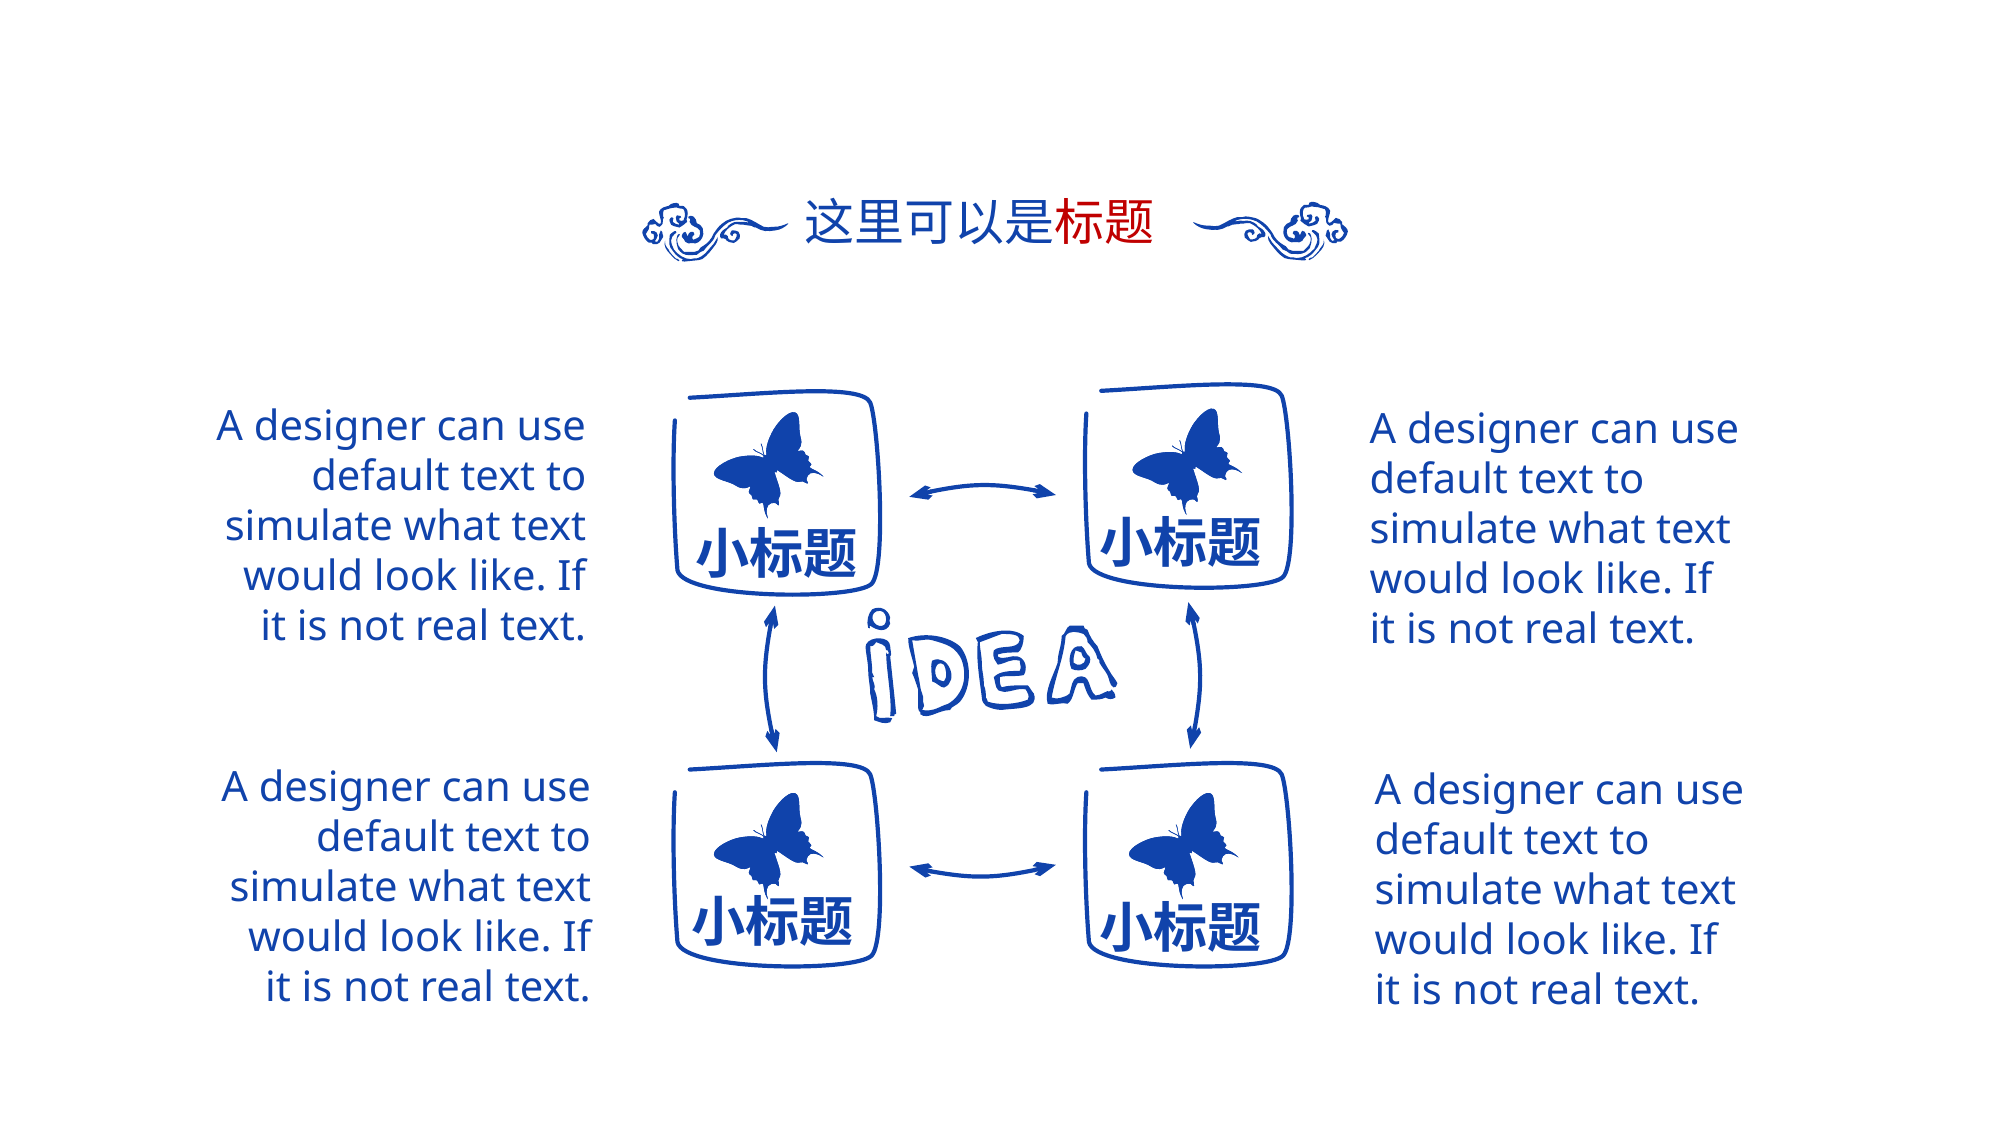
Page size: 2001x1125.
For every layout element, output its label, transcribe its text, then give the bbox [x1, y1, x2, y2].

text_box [713, 410, 826, 522]
text_box [1186, 602, 1202, 749]
text_box [763, 605, 779, 753]
text_box [1083, 383, 1293, 580]
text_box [713, 790, 826, 903]
text_box A designer can use default text to simulate what text would look like. If it is not real text. [203, 752, 606, 1018]
text_box 小标题 [677, 512, 877, 592]
text_box 小标题 [1081, 501, 1281, 582]
text_box A designer can use default text to simulate what text would look like. If it is not real text. [199, 391, 601, 657]
text_box A designer can use default text to simulate what text would look like. If it is not real text. [1354, 394, 1757, 659]
text_box [730, 592, 850, 596]
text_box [1132, 406, 1245, 518]
text_box [708, 960, 866, 968]
text_box [672, 390, 882, 574]
text_box A designer can use default text to simulate what text would look like. If it is not real text. [1359, 755, 1762, 1021]
text_box 小标题 [673, 880, 873, 960]
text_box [864, 605, 1118, 725]
text_box [1123, 582, 1276, 589]
text_box 小标题 [1081, 885, 1281, 966]
text_box [672, 762, 882, 956]
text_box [1128, 790, 1241, 903]
text_box [909, 862, 1056, 878]
text_box [909, 483, 1056, 500]
text_box [1083, 762, 1293, 959]
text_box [642, 183, 1348, 263]
